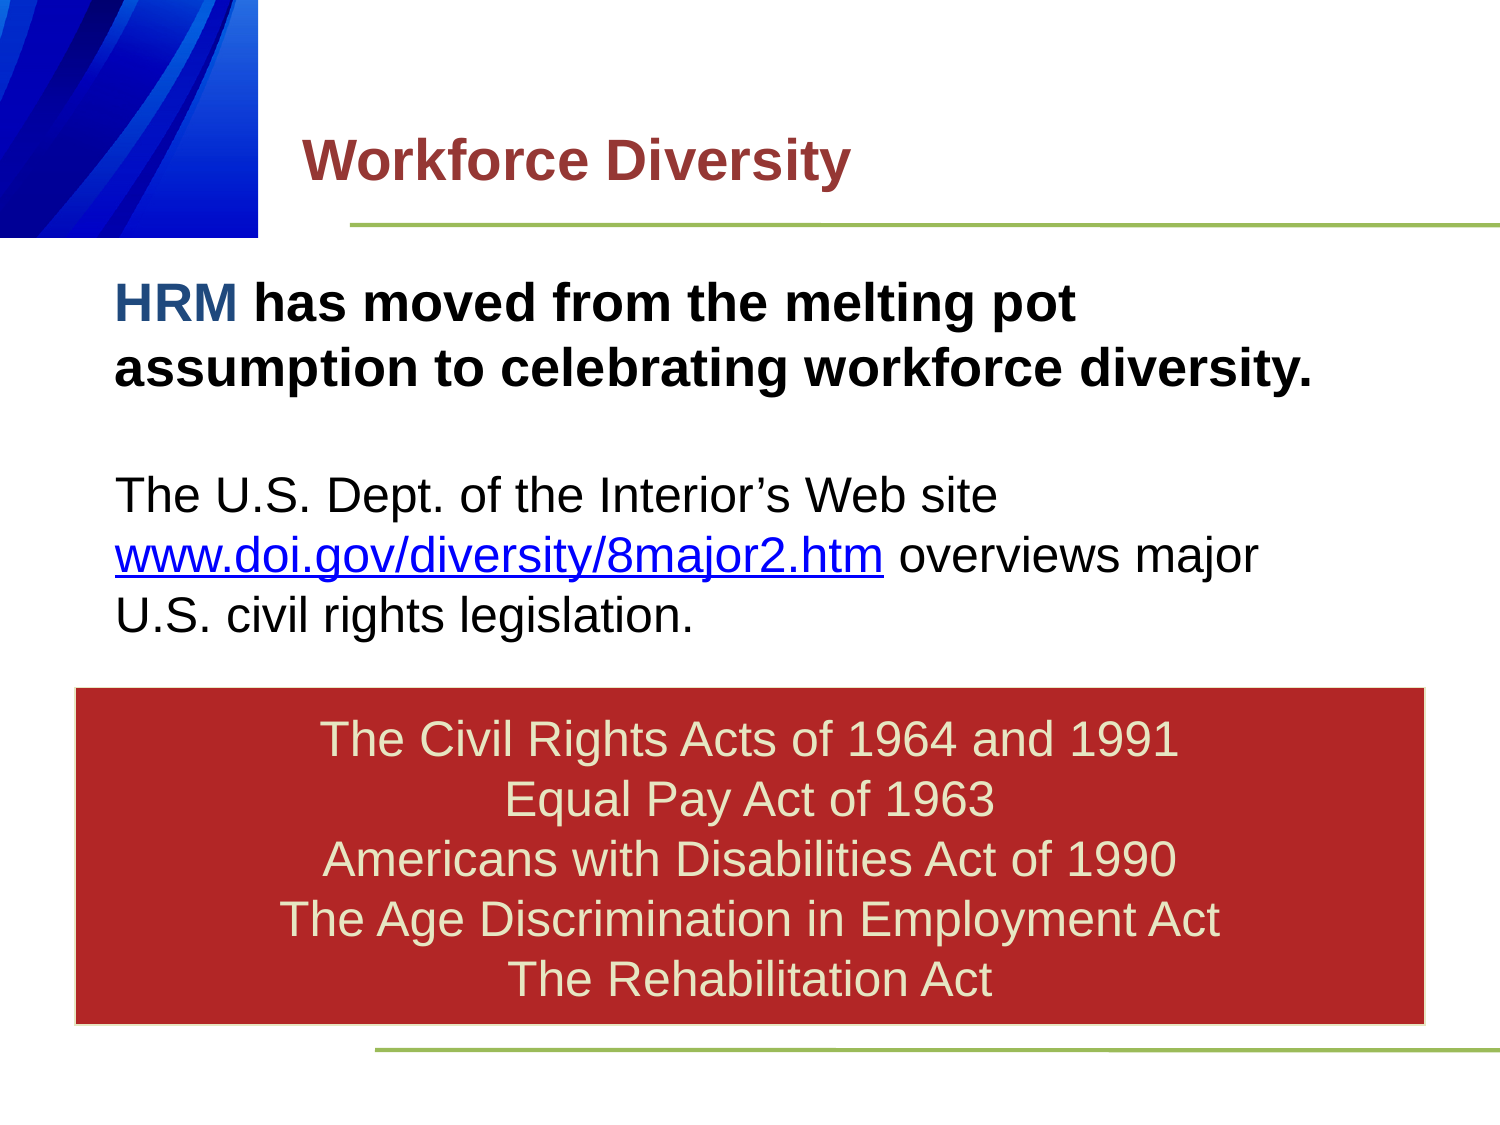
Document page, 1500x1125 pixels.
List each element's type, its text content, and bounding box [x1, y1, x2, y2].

text_box The Civil Rights Acts of 1964 and 1991 Equal Pay Act of 1963 Americans with Disabilities Act of 1990 The Age Discrimination in Employment Act The Rehabilitation Act [74, 687, 1425, 1025]
text_box HRM has moved from the melting pot assumption to celebrating workforce diversity. The U.S. Dept. of the Interior’s Web site www.doi.gov/diversity/8major2.htm overviews major U.S. civil rights legislation. [99, 260, 1338, 687]
picture [0, 0, 259, 238]
text_box [62, 200, 1300, 261]
text_box Workforce Diversity [287, 114, 1213, 200]
